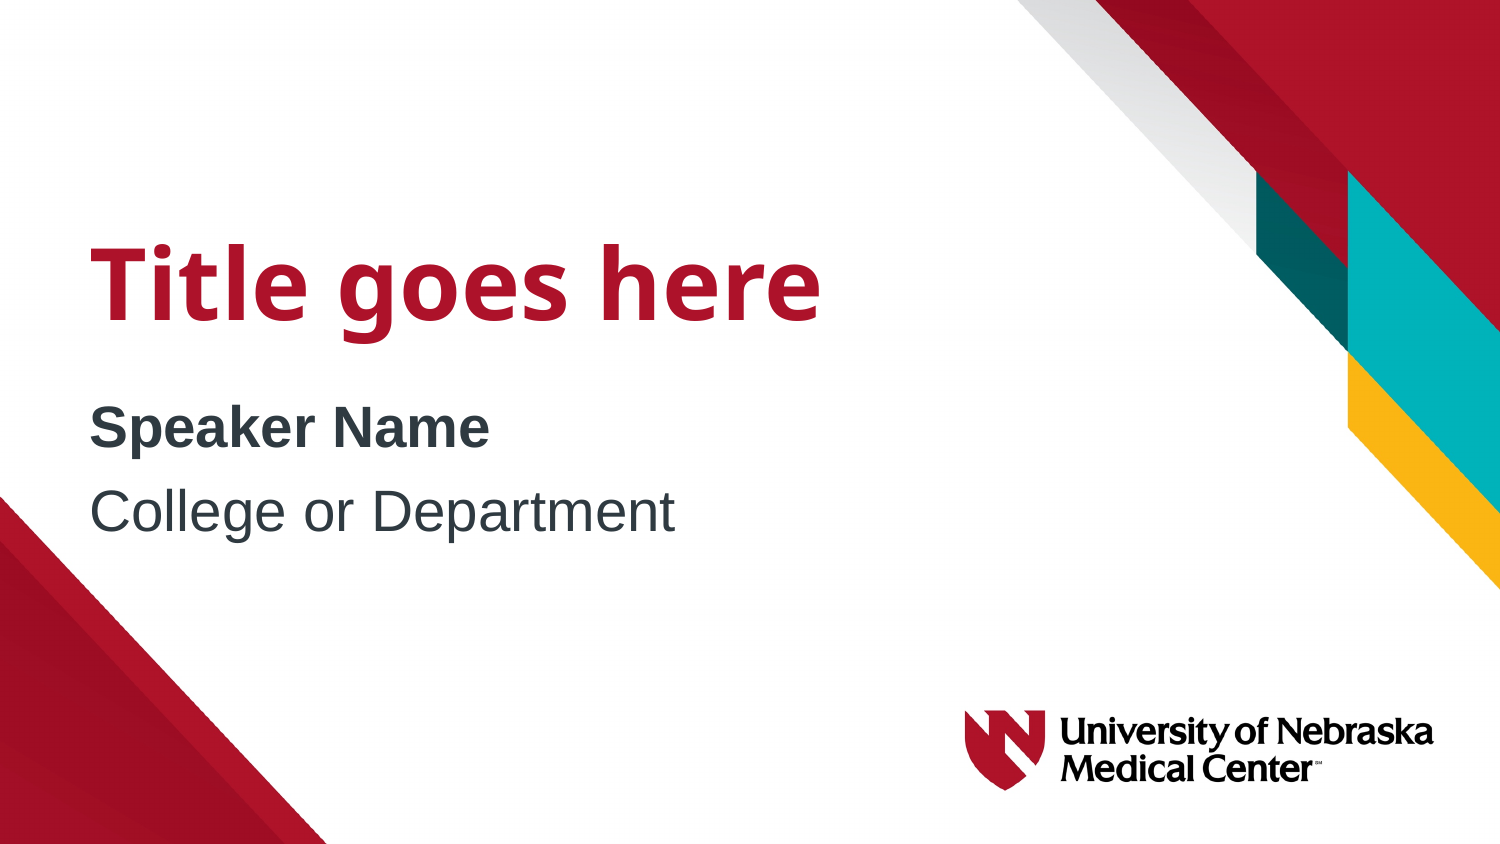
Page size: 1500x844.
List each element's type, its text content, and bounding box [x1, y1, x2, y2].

picture [0, 0, 1500, 844]
title Title goes here [74, 109, 1238, 341]
subtitle Speaker Name College or Department [74, 389, 1238, 602]
